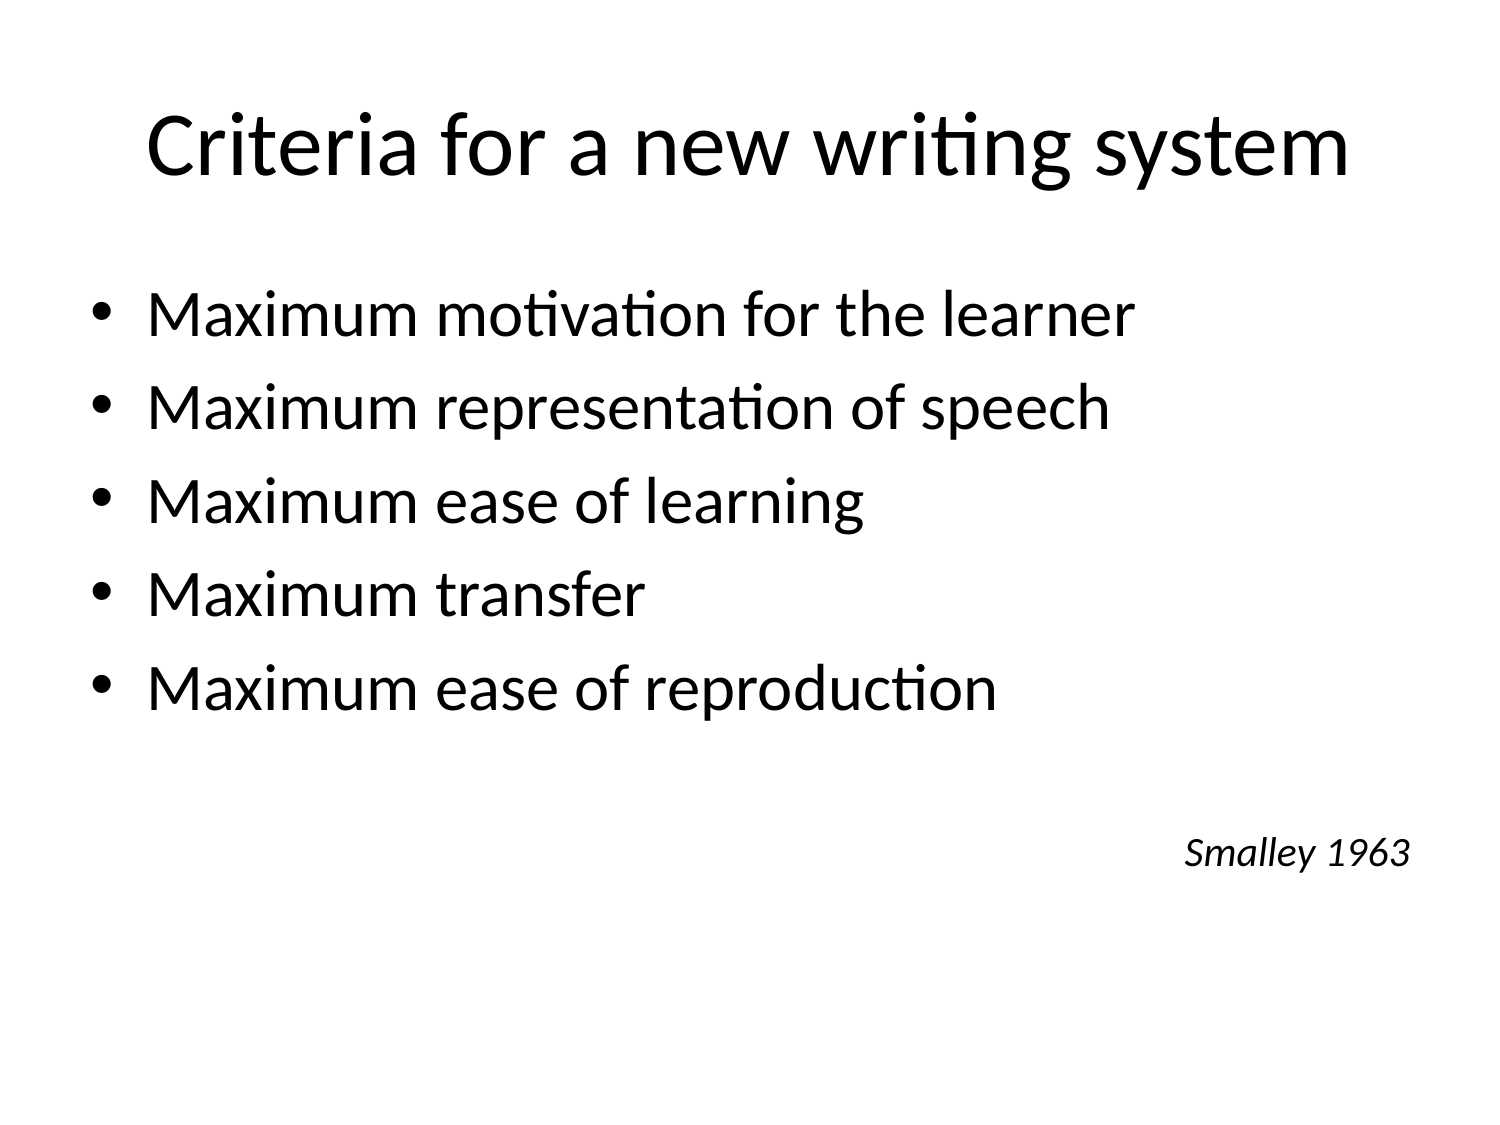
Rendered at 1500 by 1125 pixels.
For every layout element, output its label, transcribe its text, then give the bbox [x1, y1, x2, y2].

title Criteria for a new writing system [75, 45, 1425, 233]
list Maximum motivation for the learner Maximum representation of speech Maximum ease of learning Maximum transfer Maximum ease of reproduction Smalley 1963 [75, 262, 1425, 1005]
